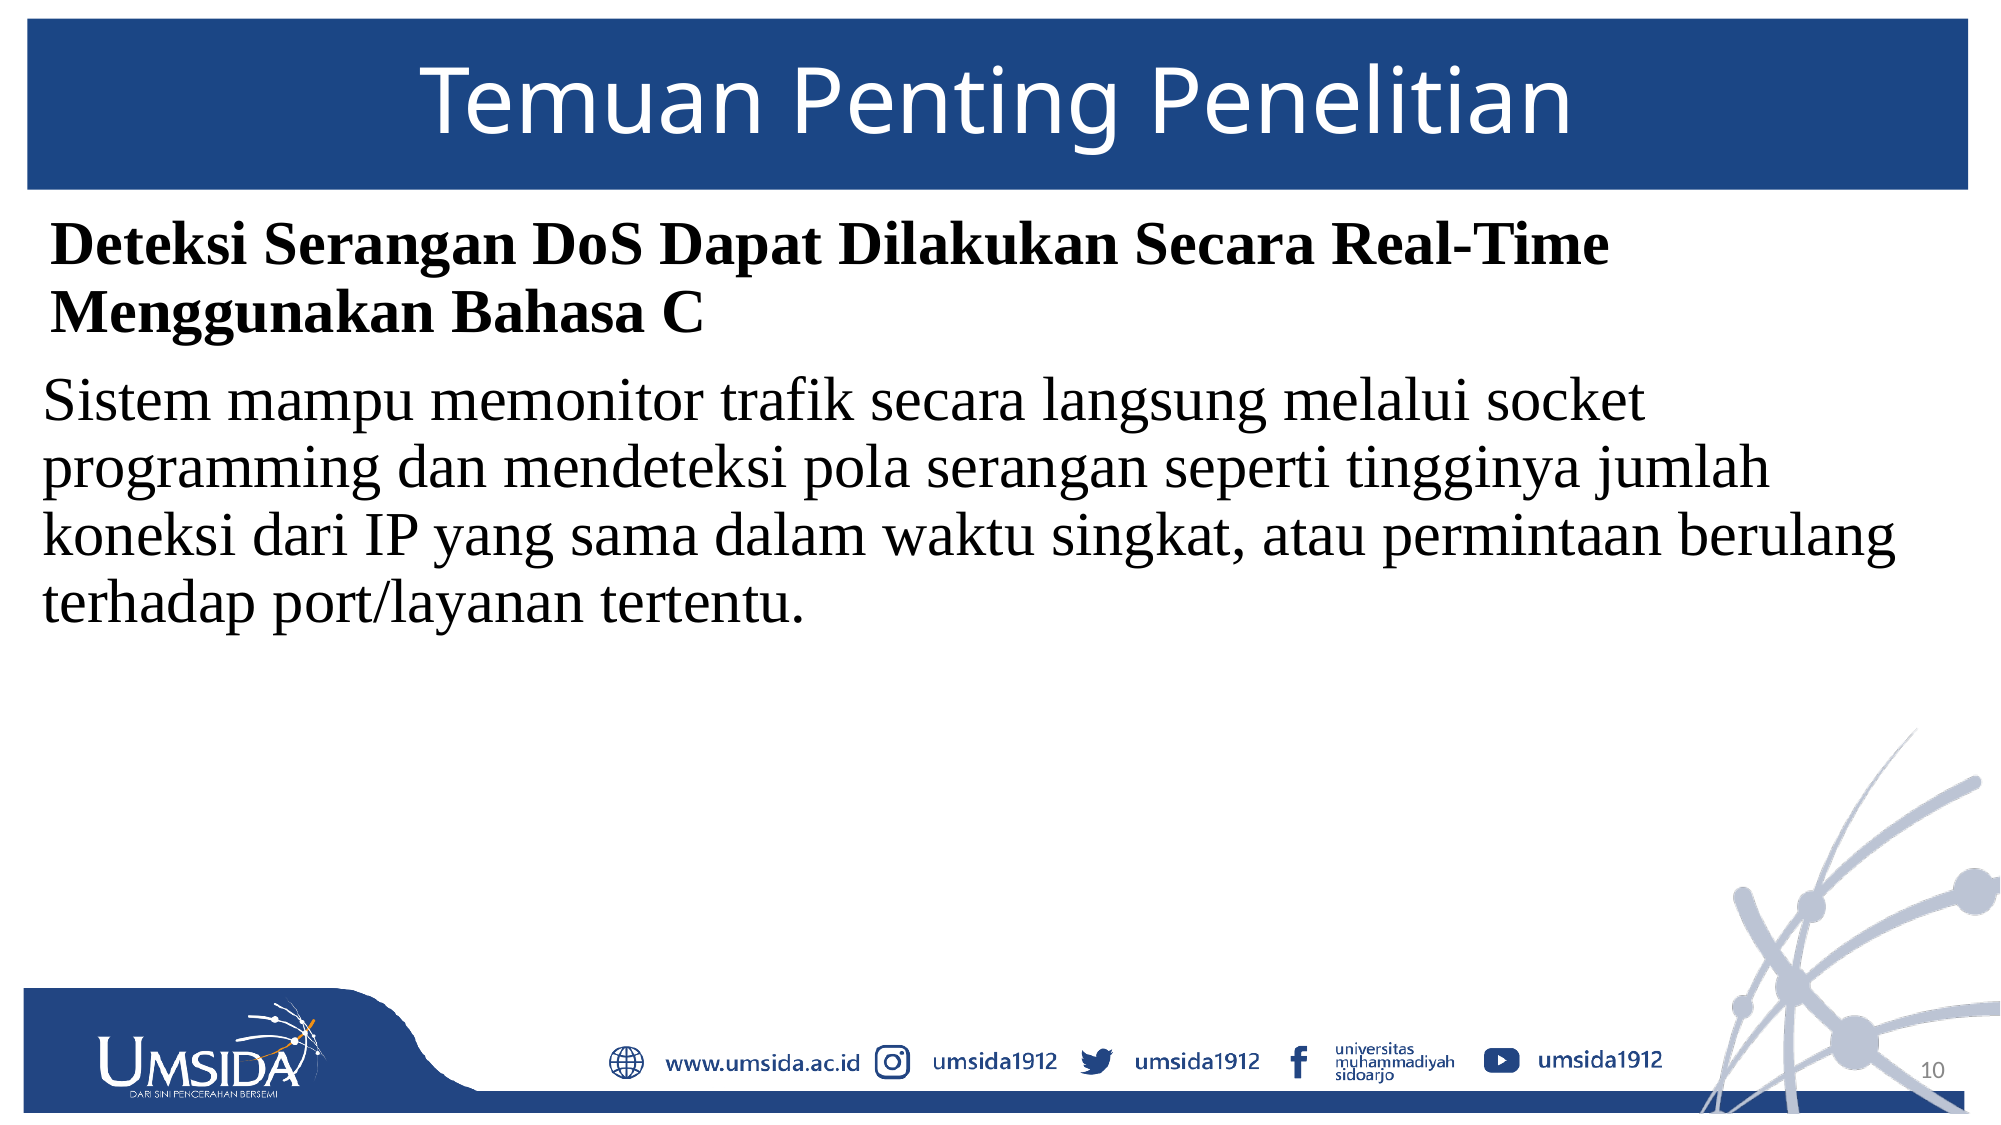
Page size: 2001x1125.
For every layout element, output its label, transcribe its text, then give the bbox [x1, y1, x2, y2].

list Deteksi Serangan DoS Dapat Dilakukan Secara Real-Time Menggunakan Bahasa C Sistem mampu memonitor trafik secara langsung melalui socket programming dan mendeteksi pola serangan seperti tingginya jumlah koneksi dari IP yang sama dalam waktu singkat, atau permintaan berulang terhadap port/layanan tertentu. [27, 203, 1969, 1039]
title Temuan Penting Penelitian [27, 18, 1969, 190]
picture [23, 51, 2001, 1114]
